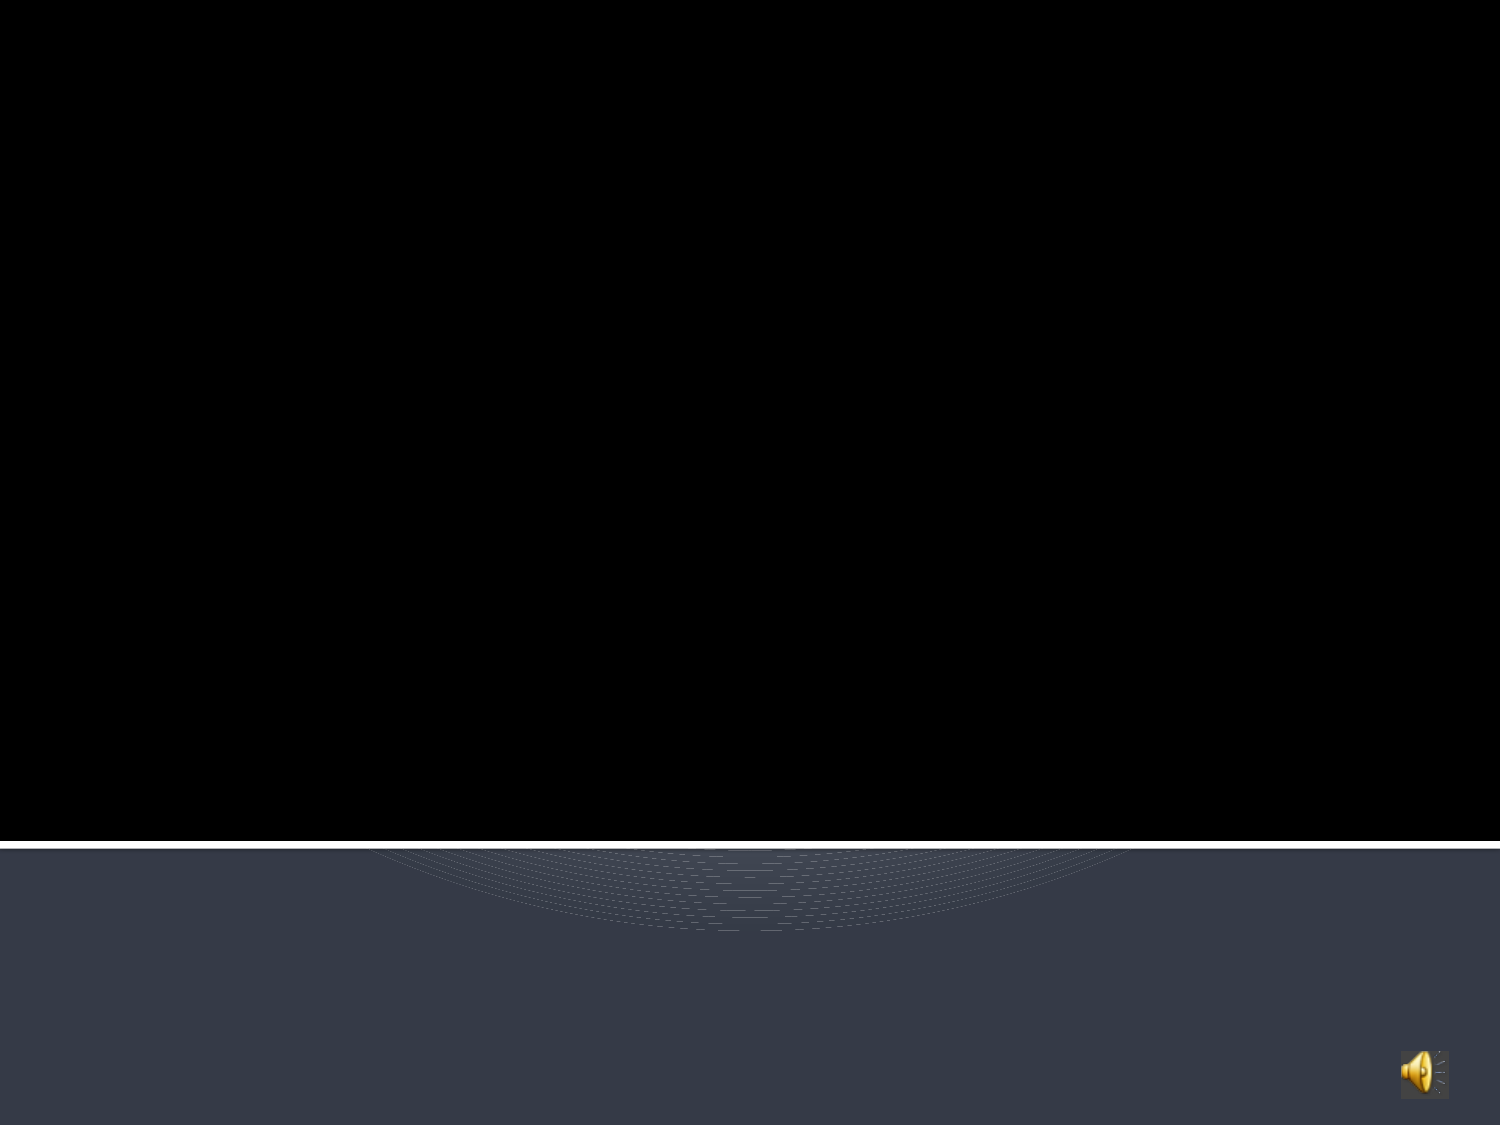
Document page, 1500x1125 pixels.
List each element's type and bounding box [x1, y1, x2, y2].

picture [1399, 1049, 1451, 1100]
